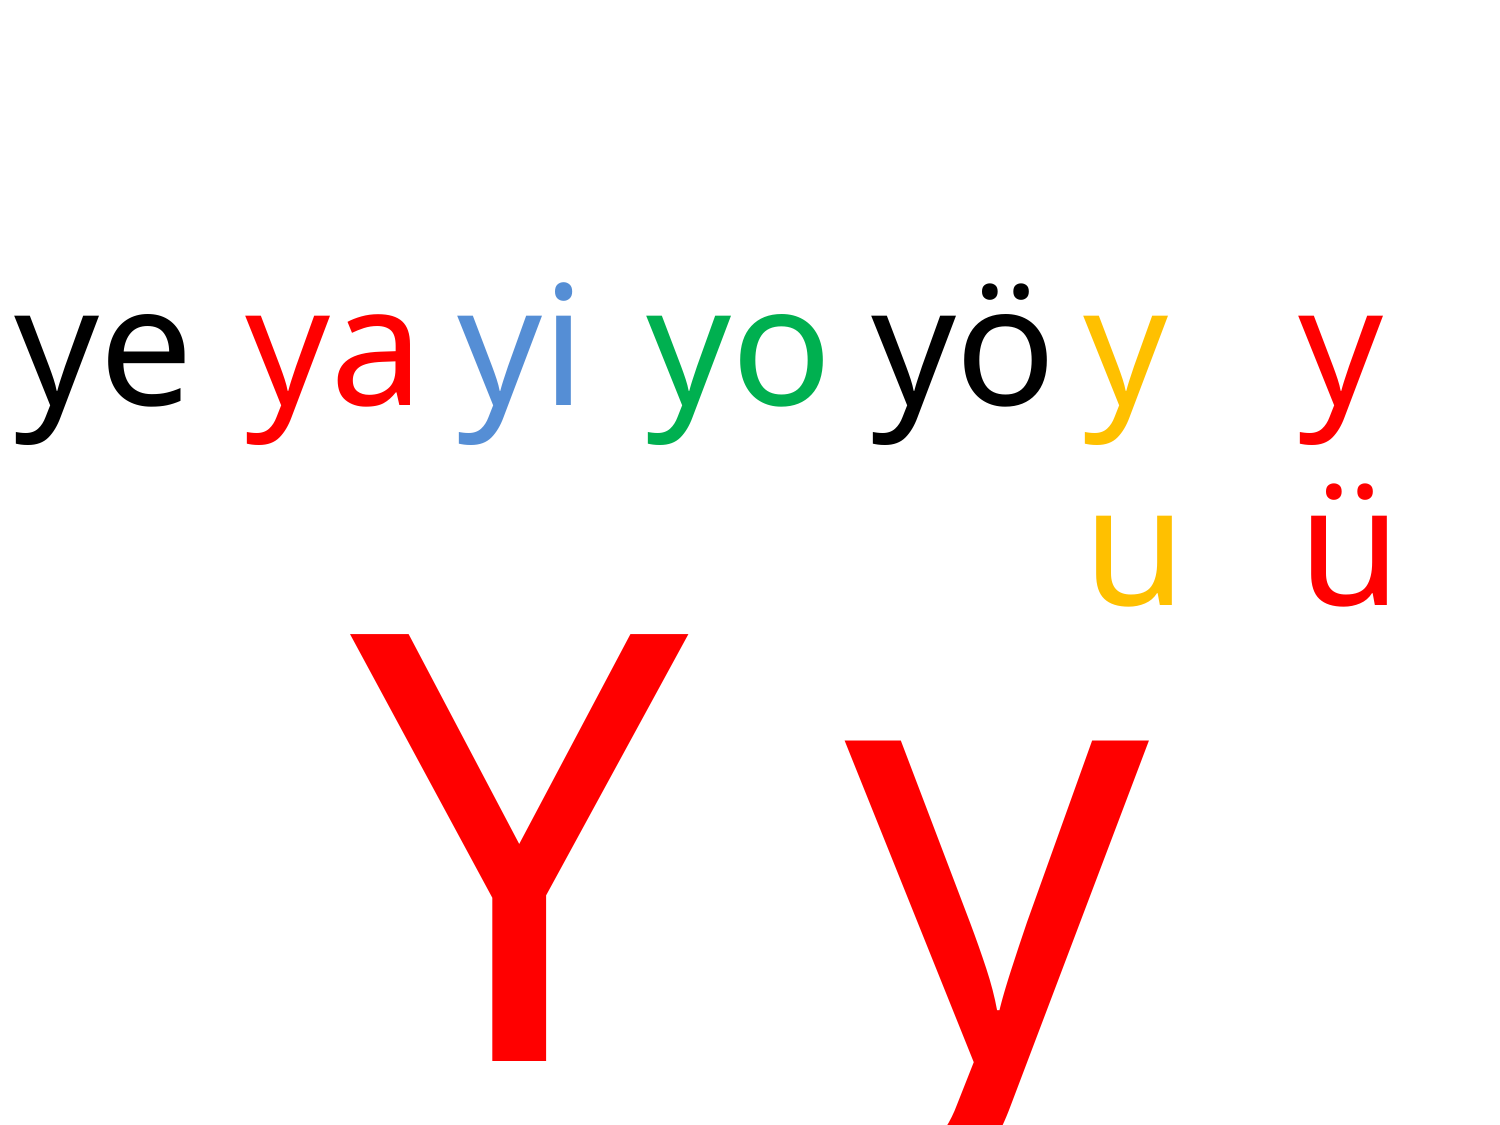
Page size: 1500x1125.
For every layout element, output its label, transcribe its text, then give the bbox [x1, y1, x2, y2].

text_box yü [1283, 231, 1500, 456]
text_box ye [0, 231, 230, 447]
text_box yö [856, 231, 1068, 447]
text_box yo [631, 231, 856, 447]
text_box yi [442, 231, 631, 447]
text_box Y y [0, 456, 1500, 1125]
text_box ya [230, 231, 555, 456]
text_box yu [1068, 231, 1282, 456]
